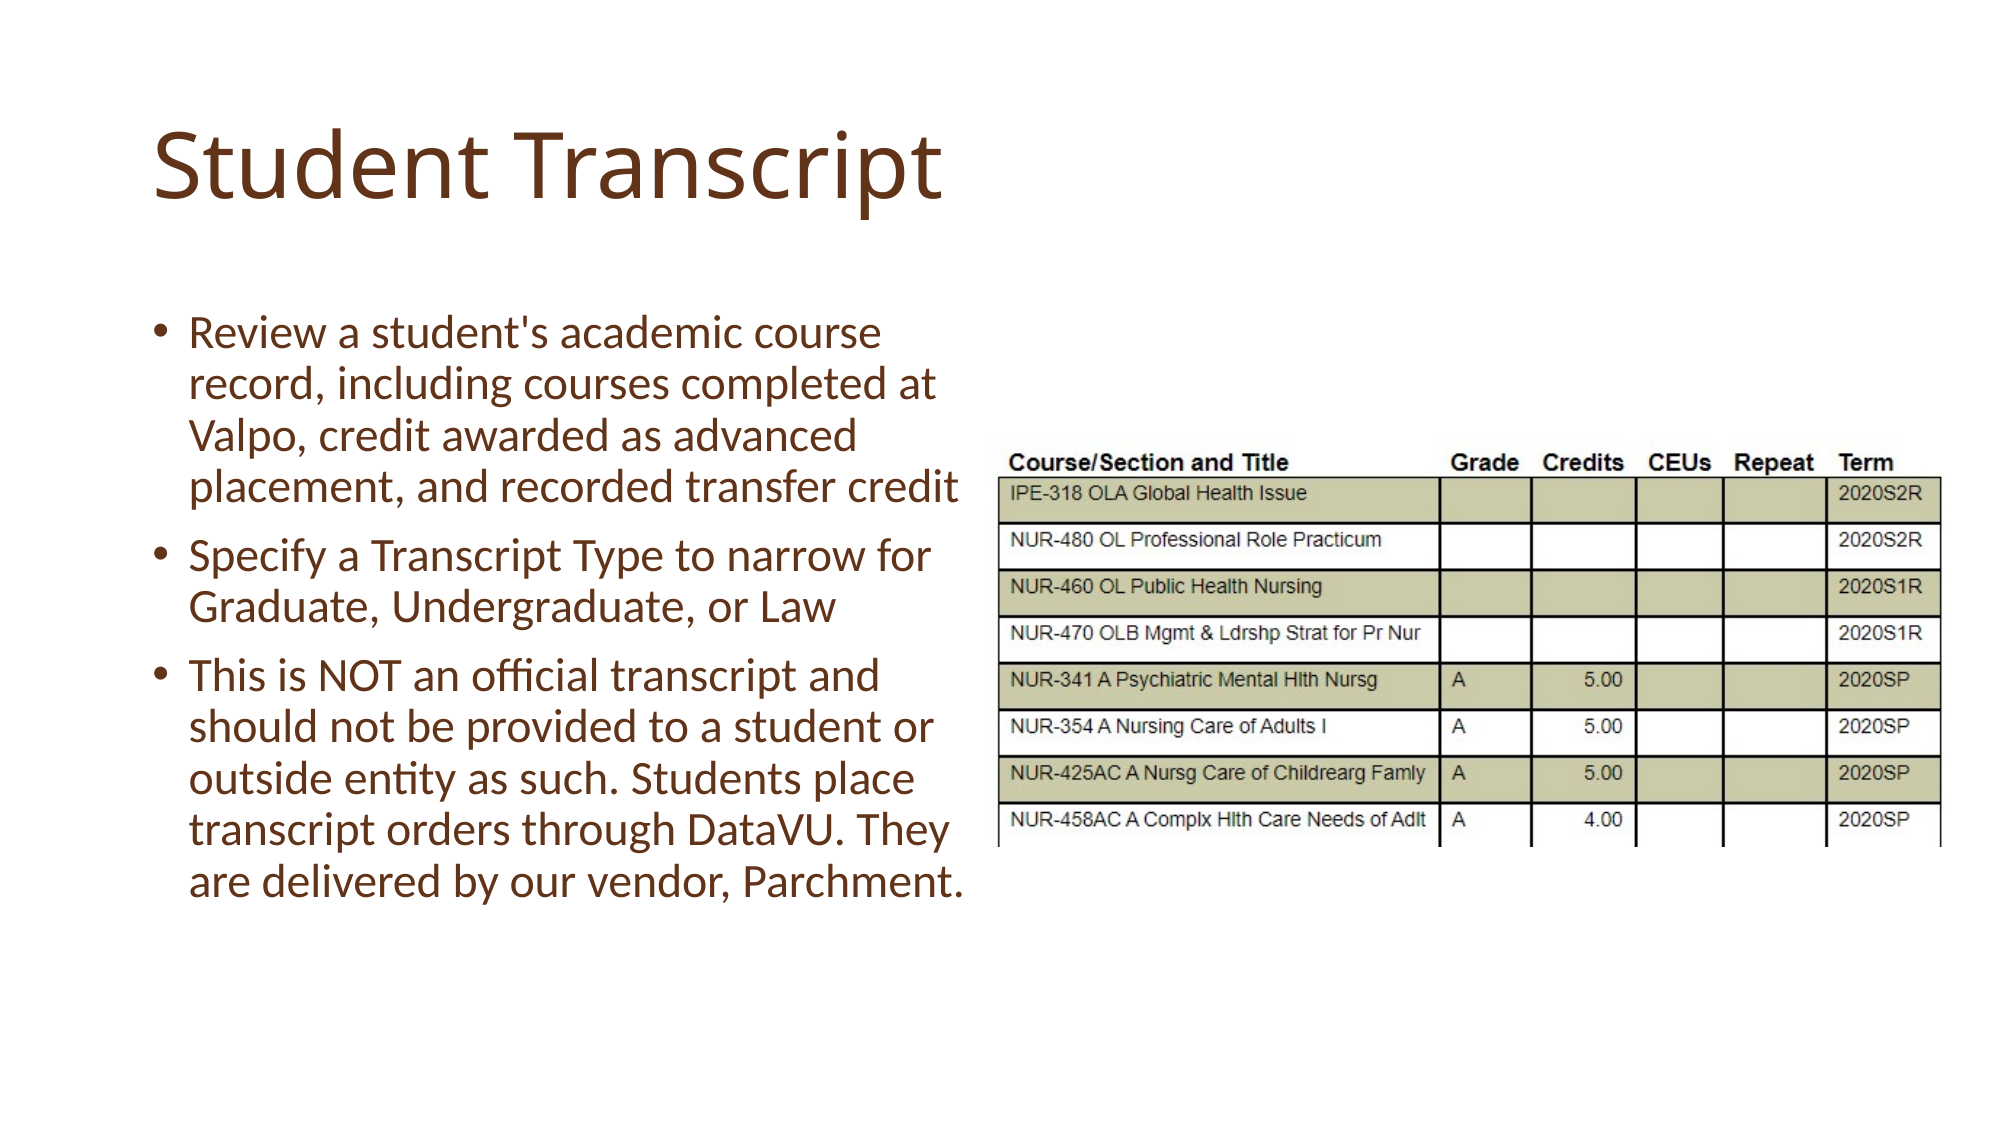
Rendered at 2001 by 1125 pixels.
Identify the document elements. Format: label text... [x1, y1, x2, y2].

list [991, 439, 1946, 847]
list Review a student's academic course record, including courses completed at Valpo, credit awarded as advanced placement, and recorded transfer credit Specify a Transcript Type to narrow for Graduate, Undergraduate, or Law This is NOT an official transcript and should not be provided to a student or outside entity as such. Students place transcript orders through DataVU. They are delivered by our vendor, Parchment. [137, 299, 988, 1014]
title Student Transcript [137, 59, 1863, 278]
